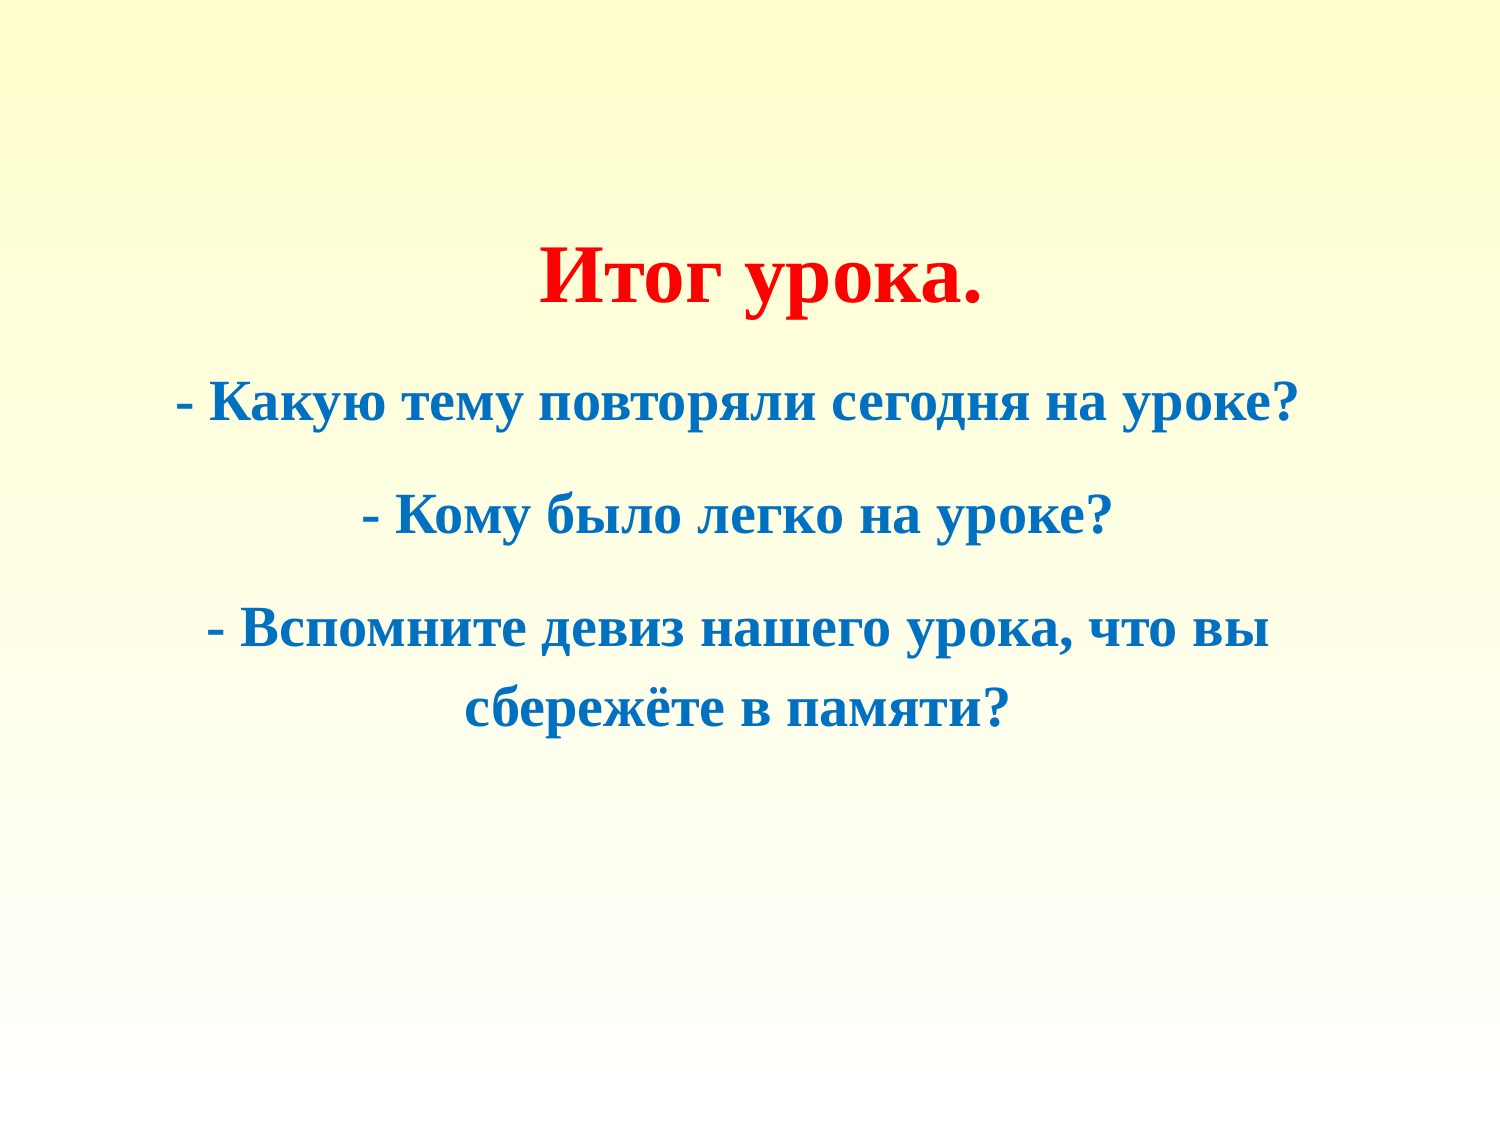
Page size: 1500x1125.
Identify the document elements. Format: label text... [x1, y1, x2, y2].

subtitle Итог урока. - Какую тему повторяли сегодня на уроке? - Кому было легко на уроке? - Вспомните девиз нашего урока, что вы сбережёте в памяти? [64, 196, 1412, 976]
